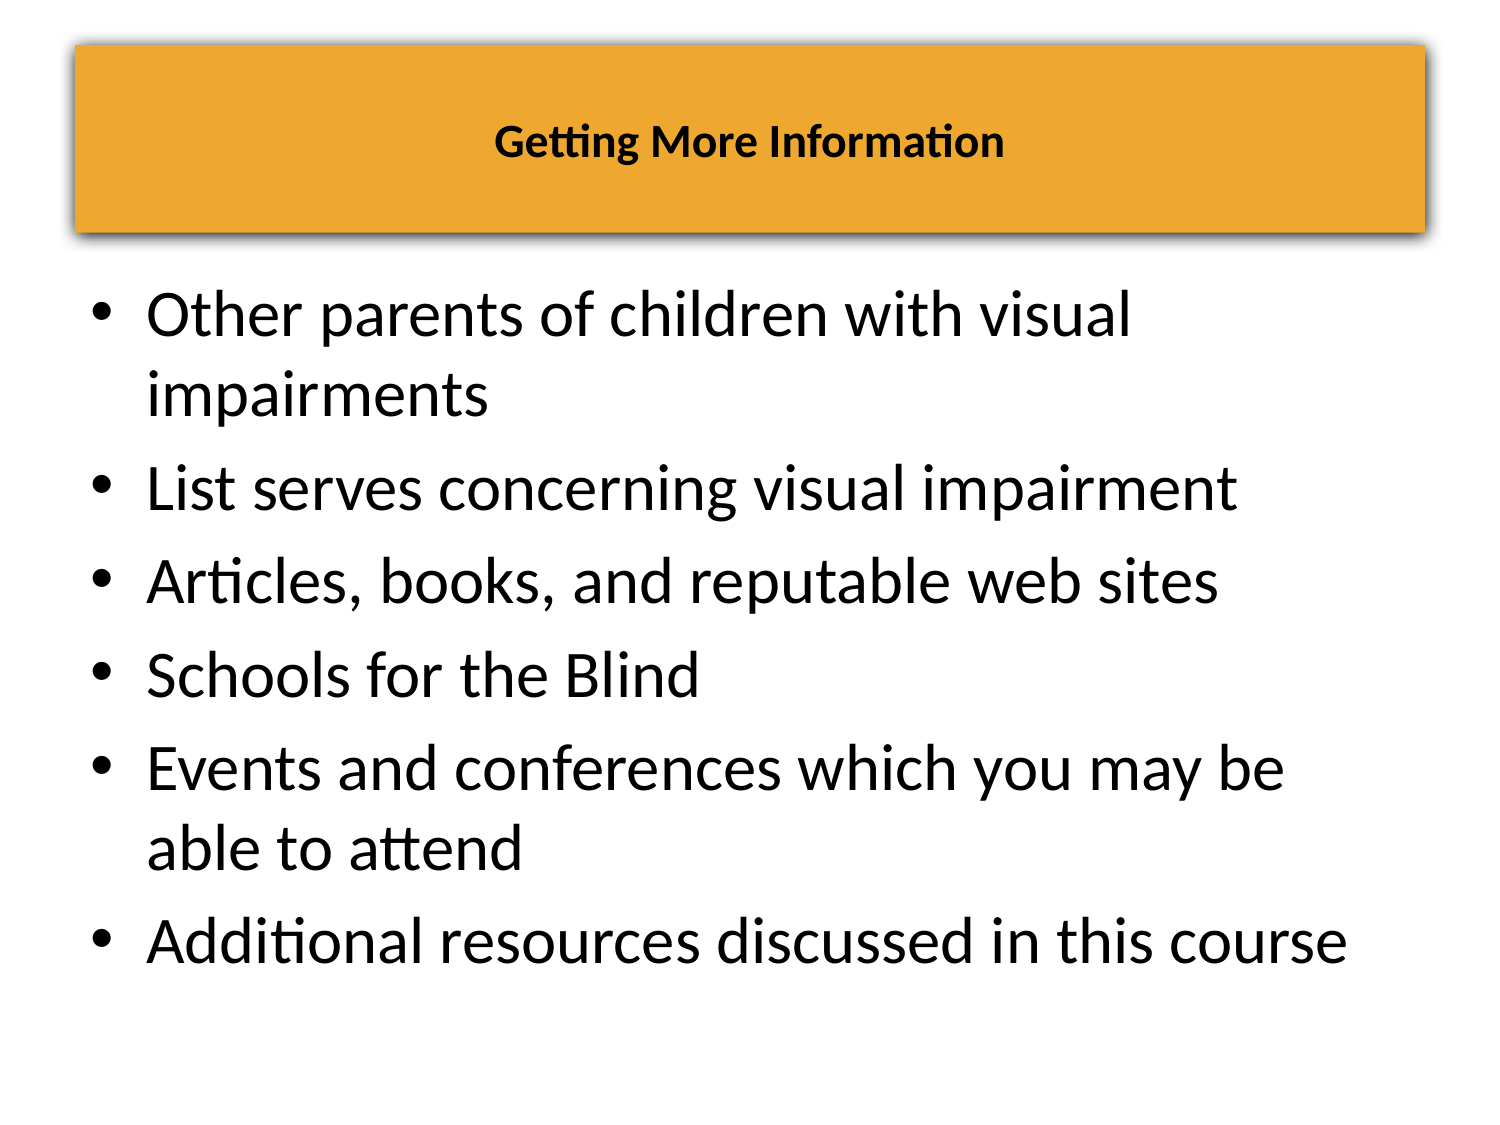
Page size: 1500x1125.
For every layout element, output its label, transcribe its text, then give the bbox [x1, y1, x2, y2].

list Other parents of children with visual impairments List serves concerning visual impairment Articles, books, and reputable web sites Schools for the Blind Events and conferences which you may be able to attend Additional resources discussed in this course [75, 262, 1425, 1005]
title Getting More Information [75, 45, 1425, 233]
